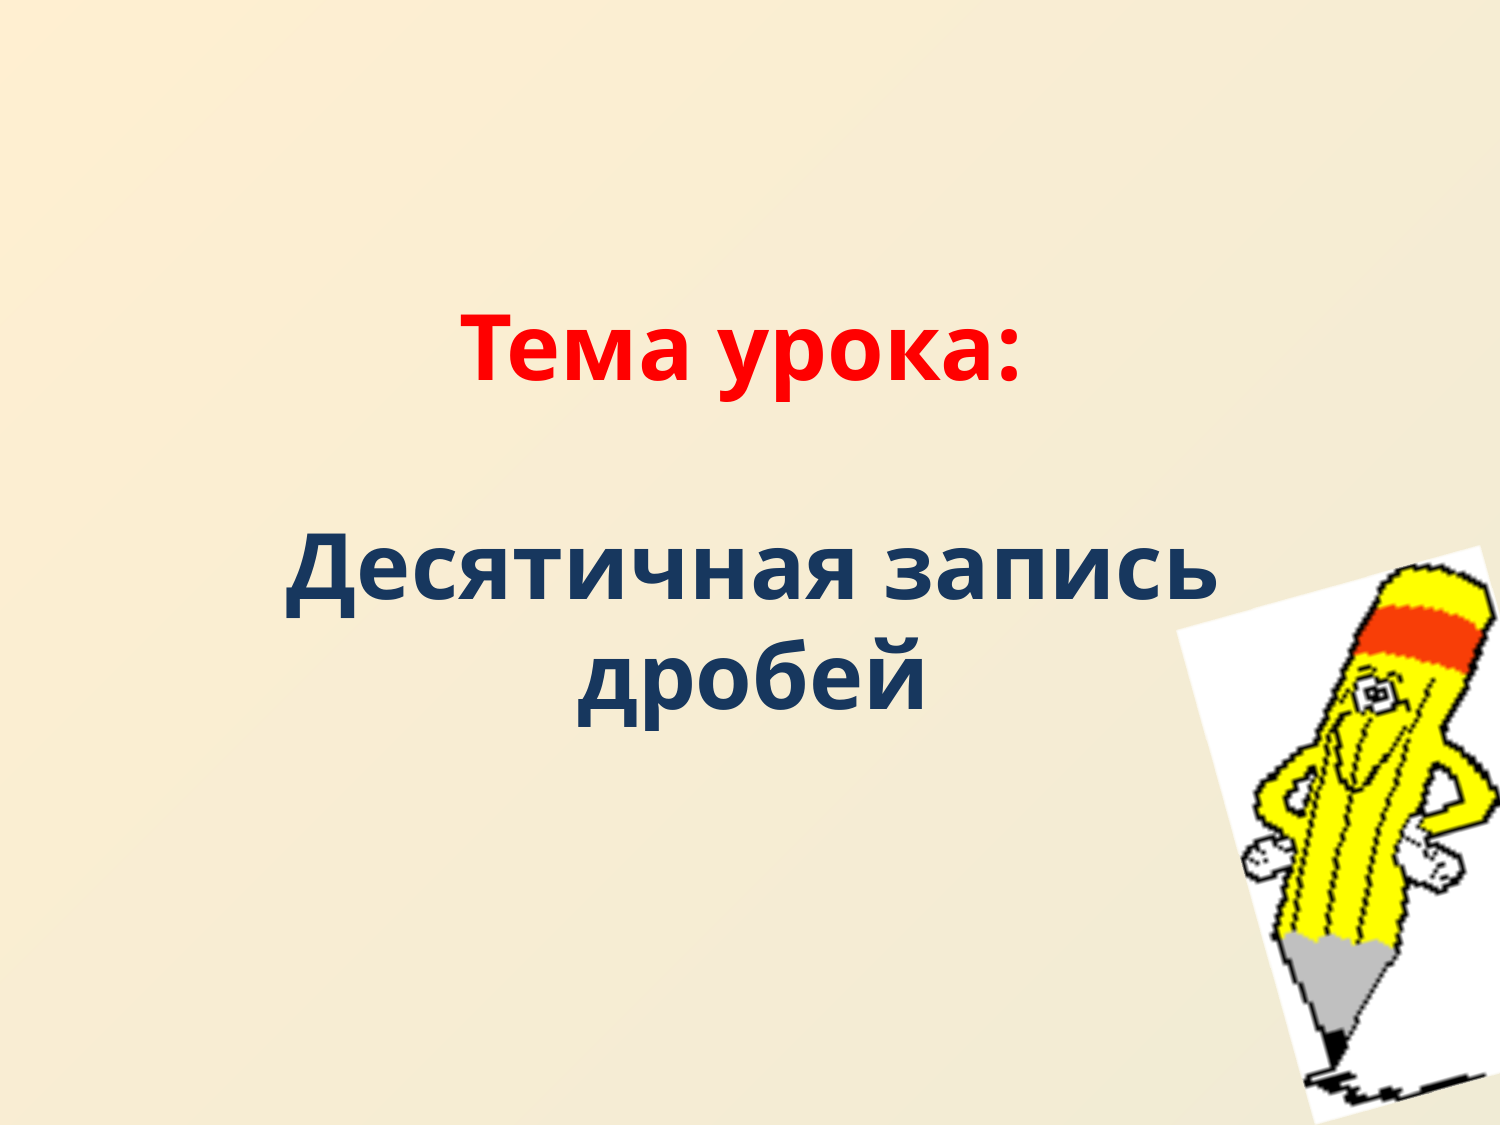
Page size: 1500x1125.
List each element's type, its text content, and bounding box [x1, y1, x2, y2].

picture [1179, 547, 1500, 1123]
title Тема урока: Десятичная запись дробей [112, 35, 1395, 882]
